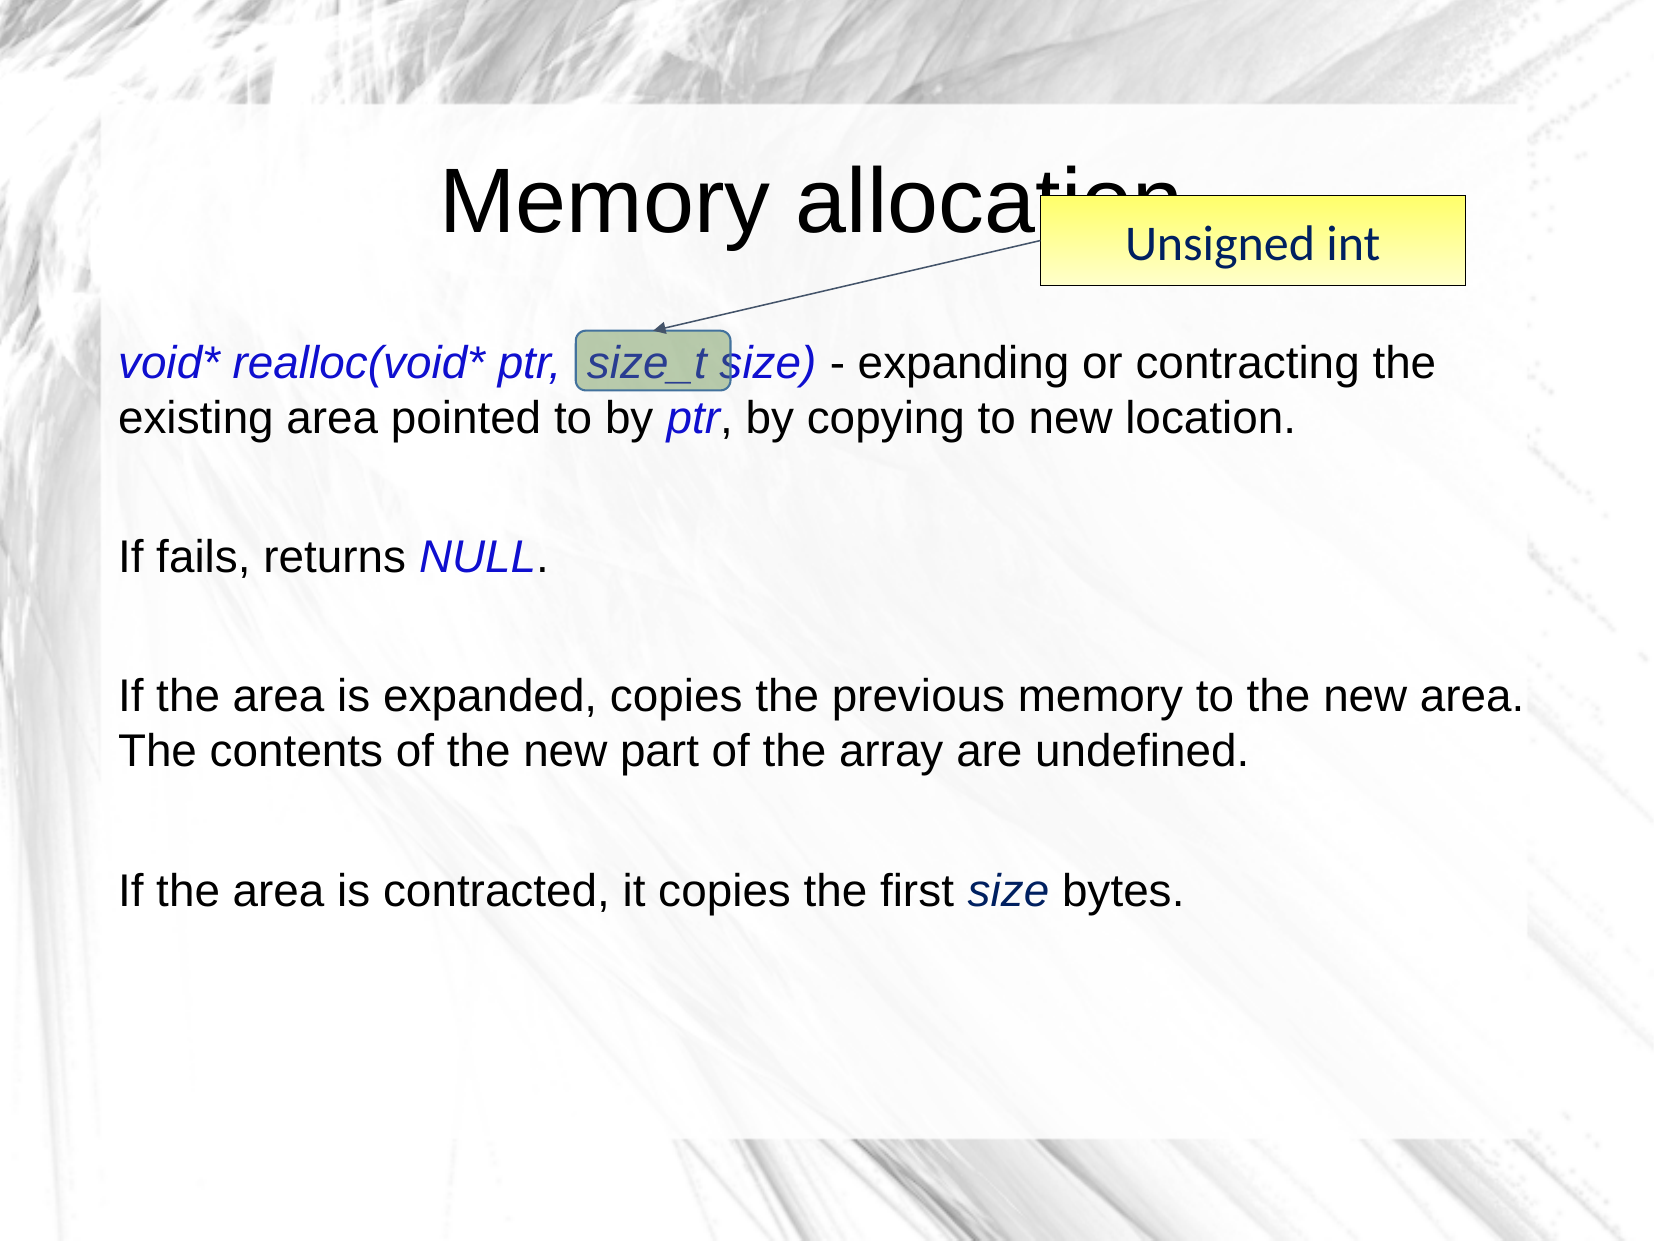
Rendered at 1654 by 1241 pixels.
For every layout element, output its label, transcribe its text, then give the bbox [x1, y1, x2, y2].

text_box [653, 240, 1041, 331]
text_box Unsigned int [1040, 195, 1466, 286]
list void* realloc(void* ptr, size_t size) - expanding or contracting the existing area pointed to by ptr, by copying to new location. If fails, returns NULL. If the area is expanded, copies the previous memory to the new area. The contents of the new part of the array are undefined. If the area is contracted, it copies the first size bytes. [118, 332, 1571, 1121]
title Memory allocation [118, 93, 1506, 299]
picture [0, 0, 1654, 1241]
text_box [574, 329, 732, 392]
